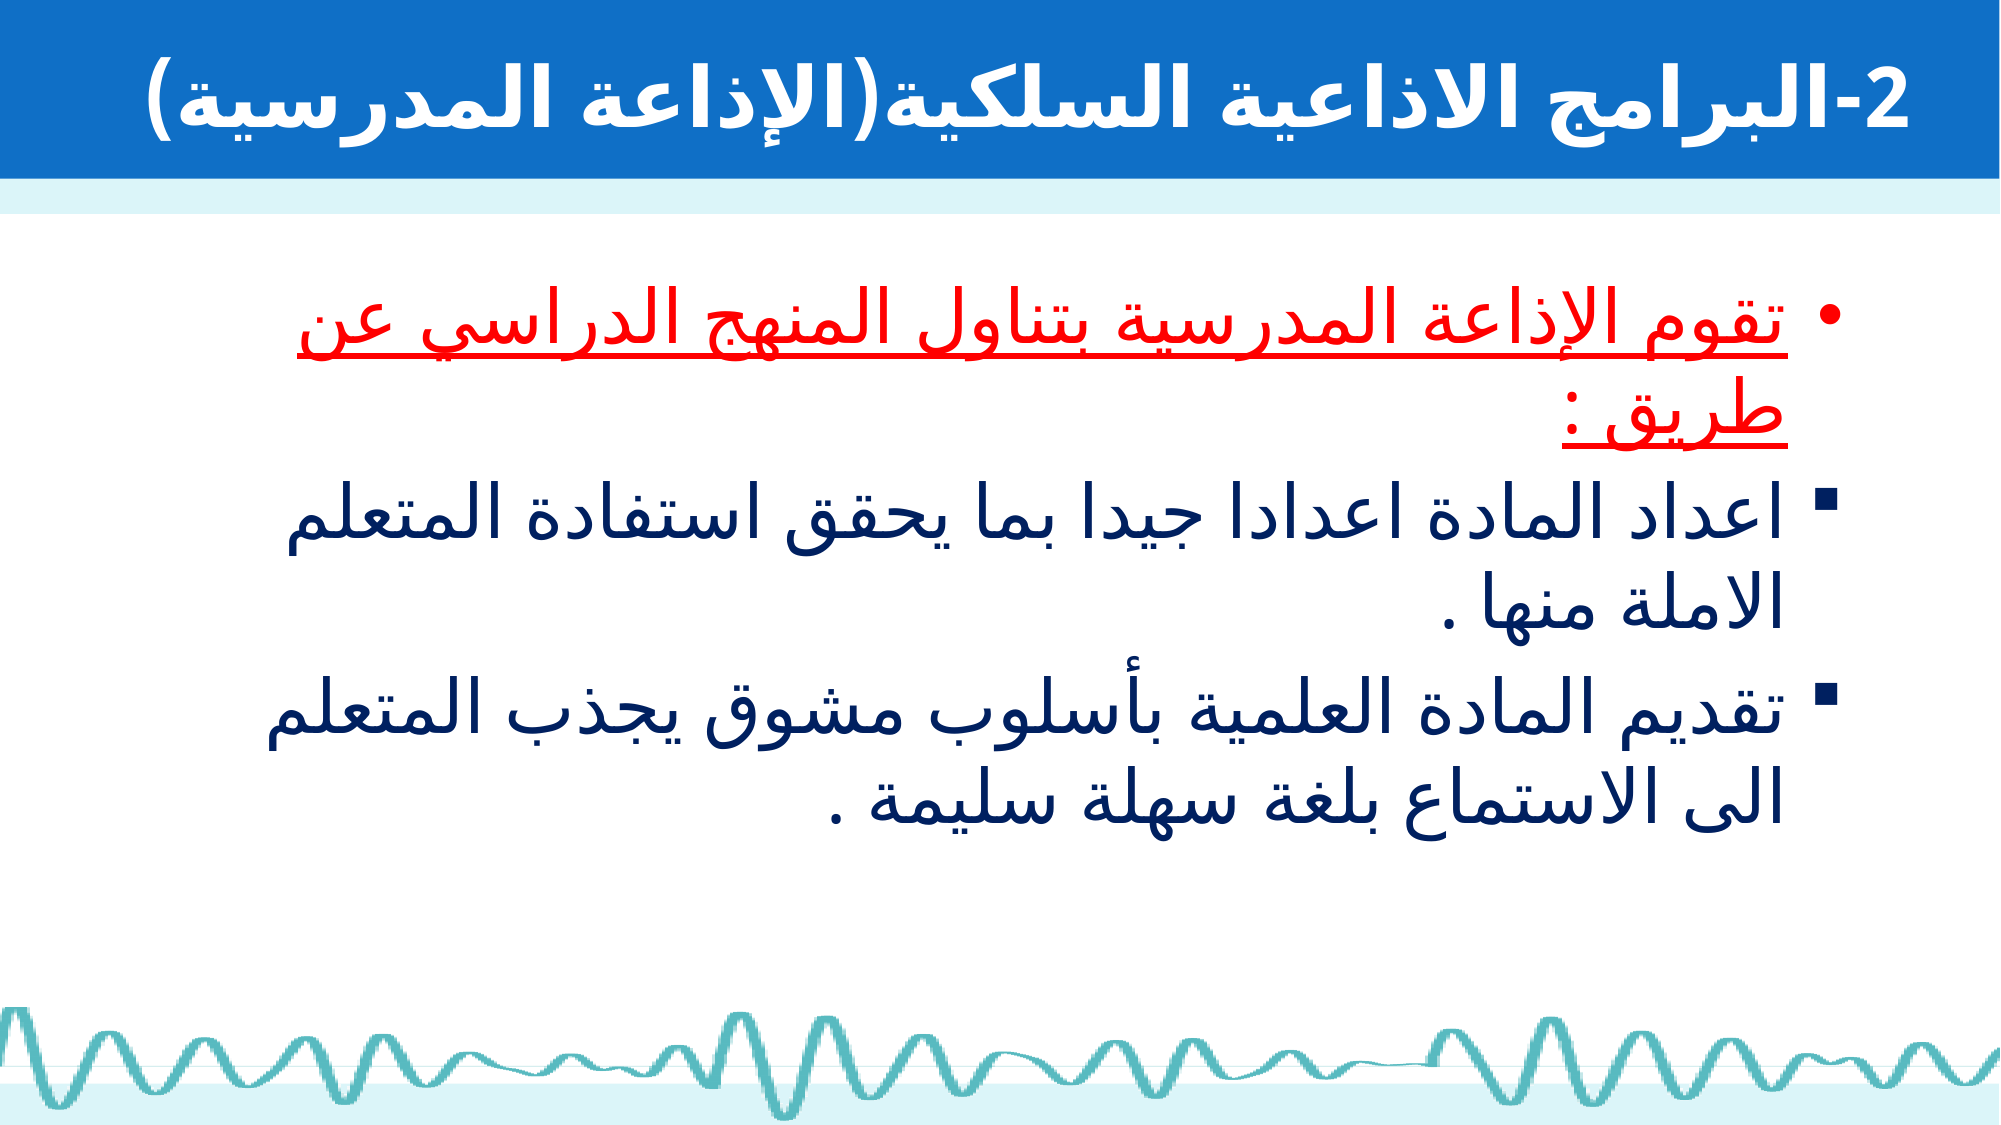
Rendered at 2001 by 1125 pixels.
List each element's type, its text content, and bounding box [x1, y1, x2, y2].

title 2-البرامج الاذاعية السلكية(الإذاعة المدرسية) [126, 0, 1927, 188]
list تقوم الإذاعة المدرسية بتناول المنهج الدراسي عن طريق : اعداد المادة اعدادا جيدا بما يحقق استفادة المتعلم الاملة منها . تقديم المادة العلمية بأسلوب مشوق يجذب المتعلم الى الاستماع بلغة سهلة سليمة . [209, 261, 1860, 876]
